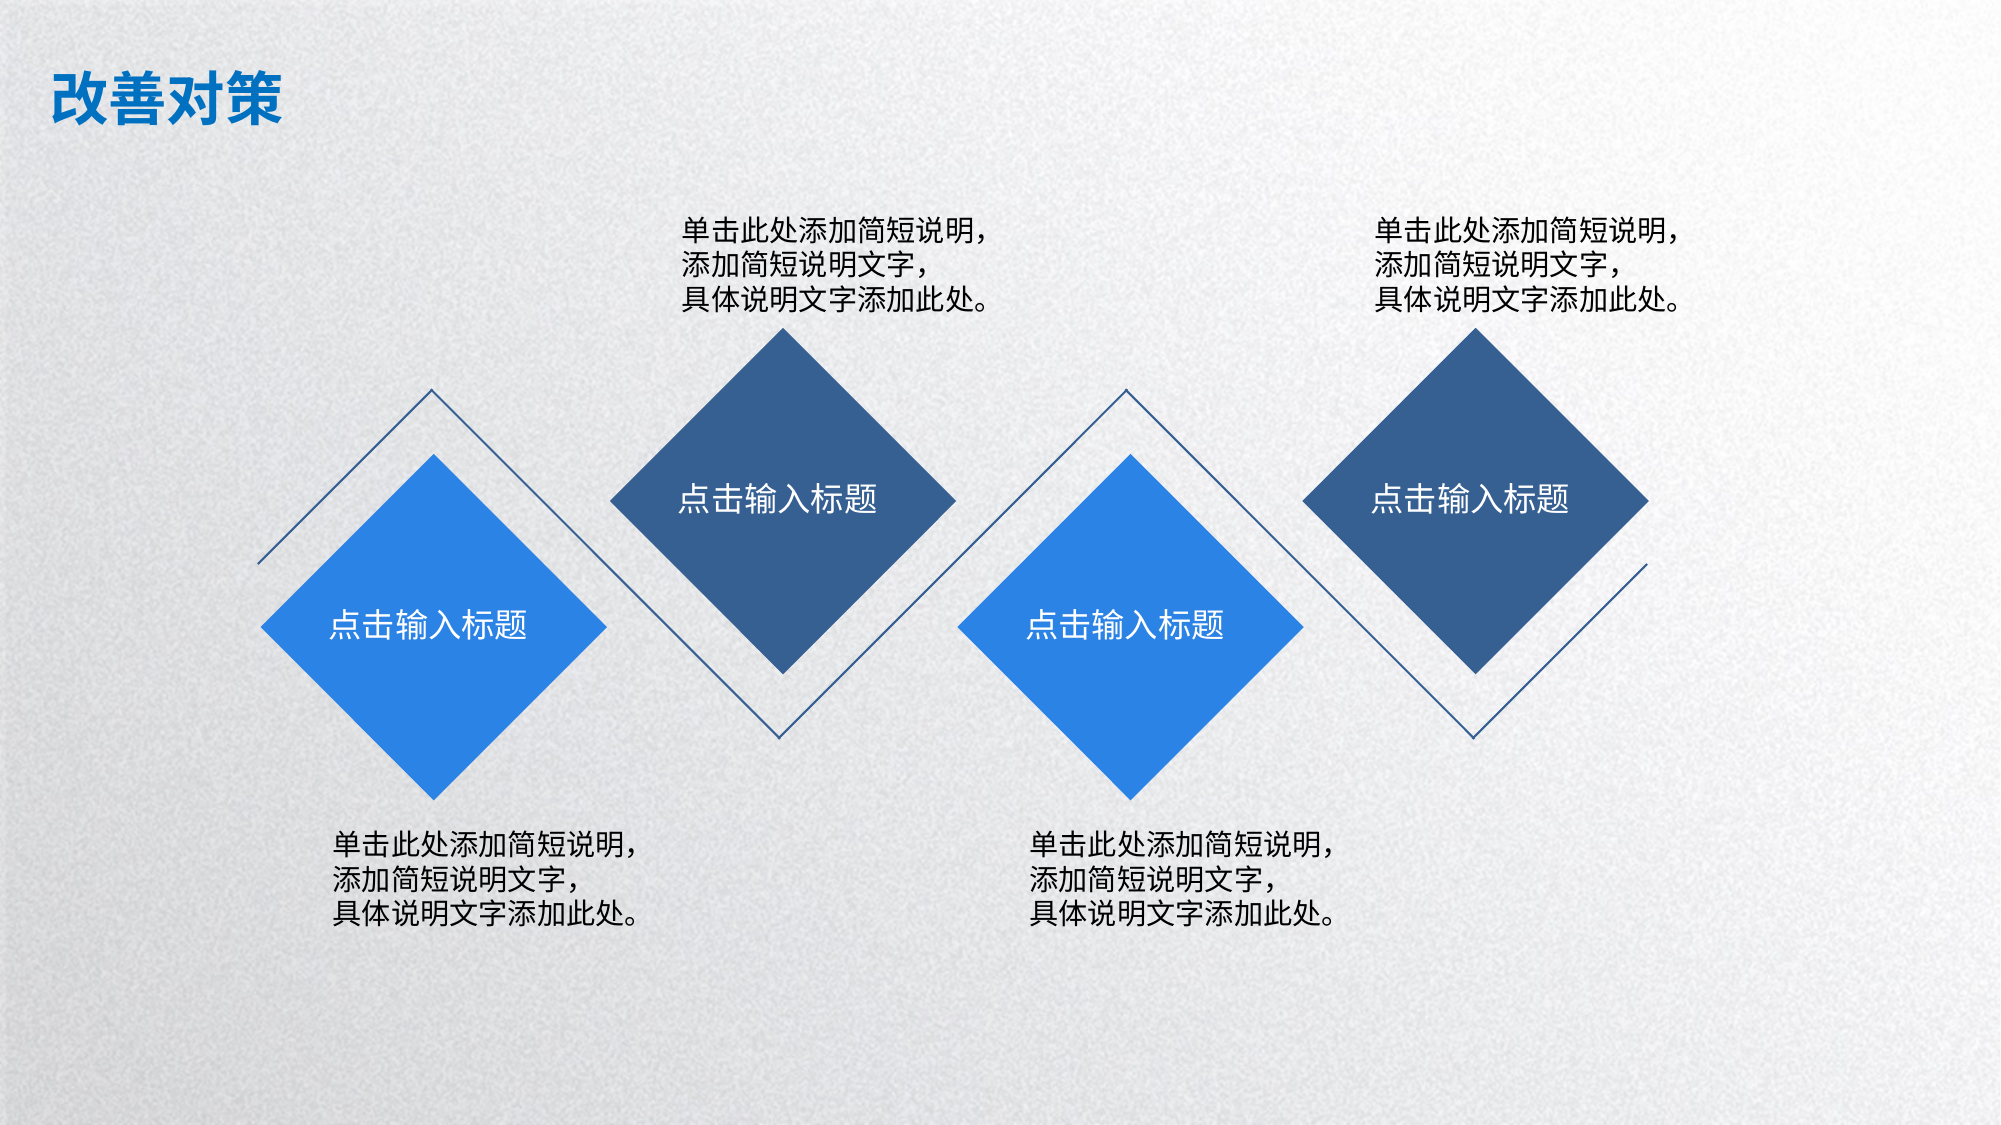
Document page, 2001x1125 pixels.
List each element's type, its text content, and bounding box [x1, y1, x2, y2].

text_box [434, 389, 604, 452]
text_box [777, 683, 952, 739]
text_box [1124, 389, 1297, 452]
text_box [257, 389, 433, 455]
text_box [1302, 327, 1650, 675]
text_box 单击此处添加简短说明， 添加简短说明文字， 具体说明文字添加此处。 [1354, 201, 1735, 327]
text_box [612, 683, 772, 739]
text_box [609, 327, 957, 675]
text_box 单击此处添加简短说明， 添加简短说明文字， 具体说明文字添加此处。 [1009, 816, 1390, 941]
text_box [1309, 683, 1475, 739]
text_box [961, 389, 1122, 452]
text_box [260, 453, 608, 801]
text_box 单击此处添加简短说明， 添加简短说明文字， 具体说明文字添加此处。 [312, 816, 694, 941]
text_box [1479, 683, 1648, 739]
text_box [957, 453, 1304, 801]
text_box 单击此处添加简短说明， 添加简短说明文字， 具体说明文字添加此处。 [661, 201, 1043, 327]
picture [0, 0, 2001, 1125]
text_box 改善对策 [35, 54, 591, 140]
